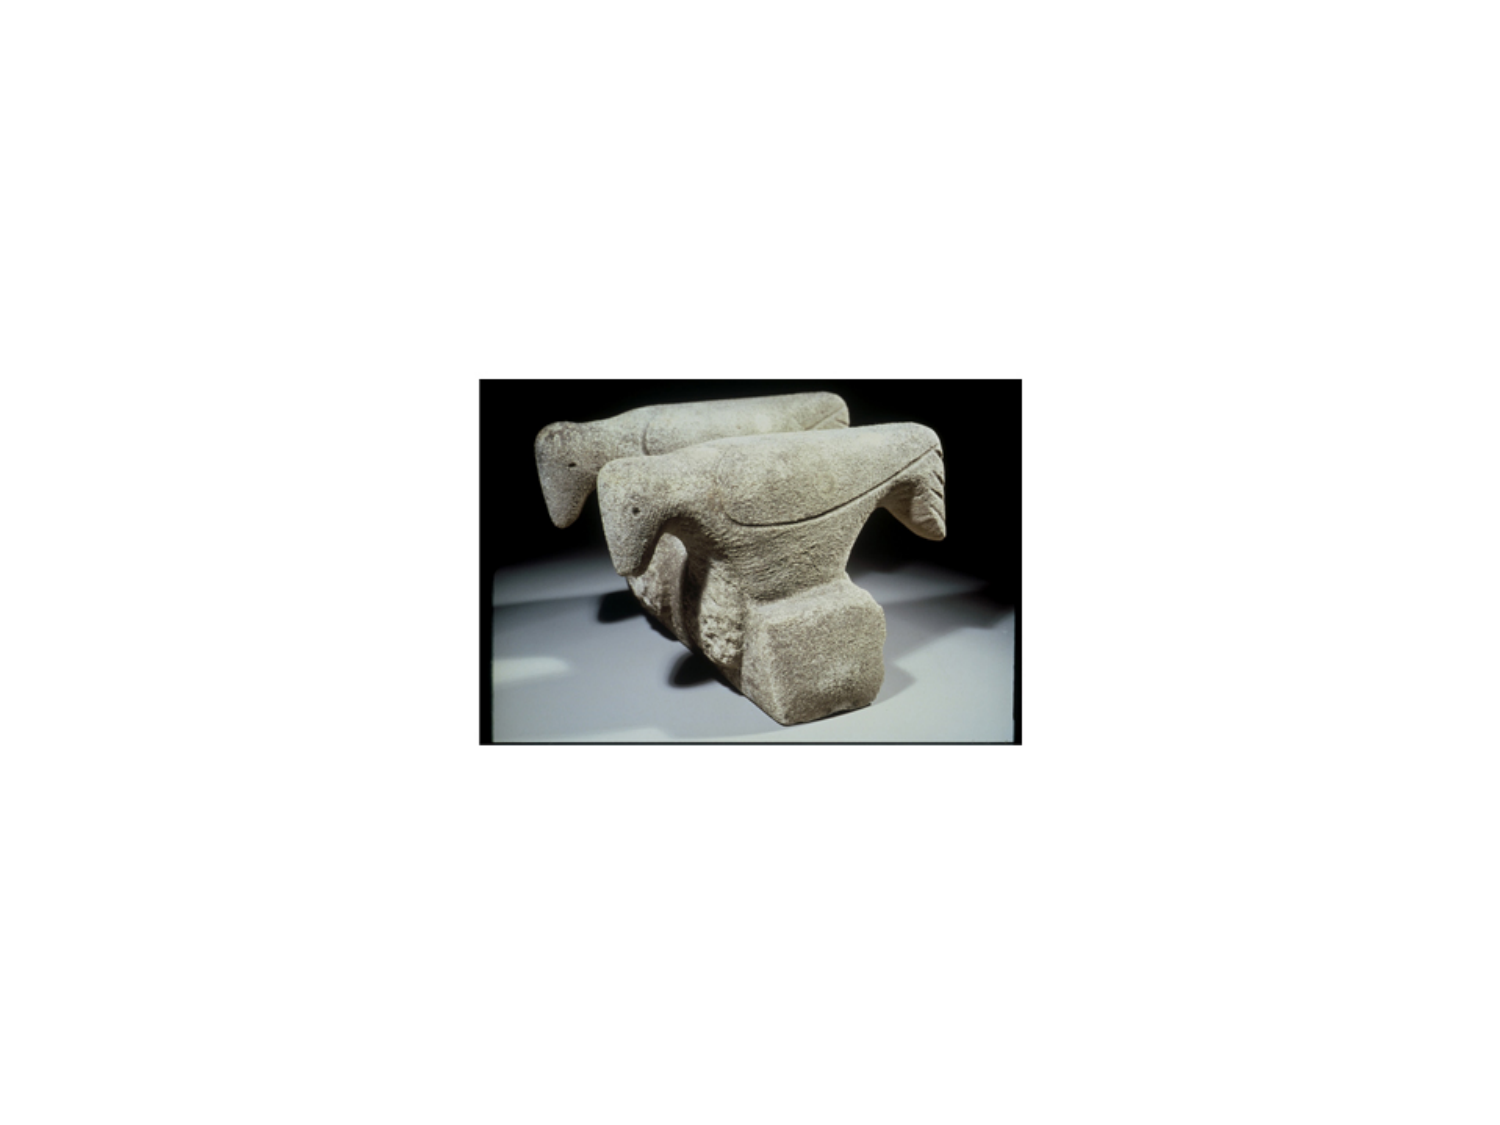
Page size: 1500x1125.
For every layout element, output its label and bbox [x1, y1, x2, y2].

picture [362, 370, 1138, 755]
